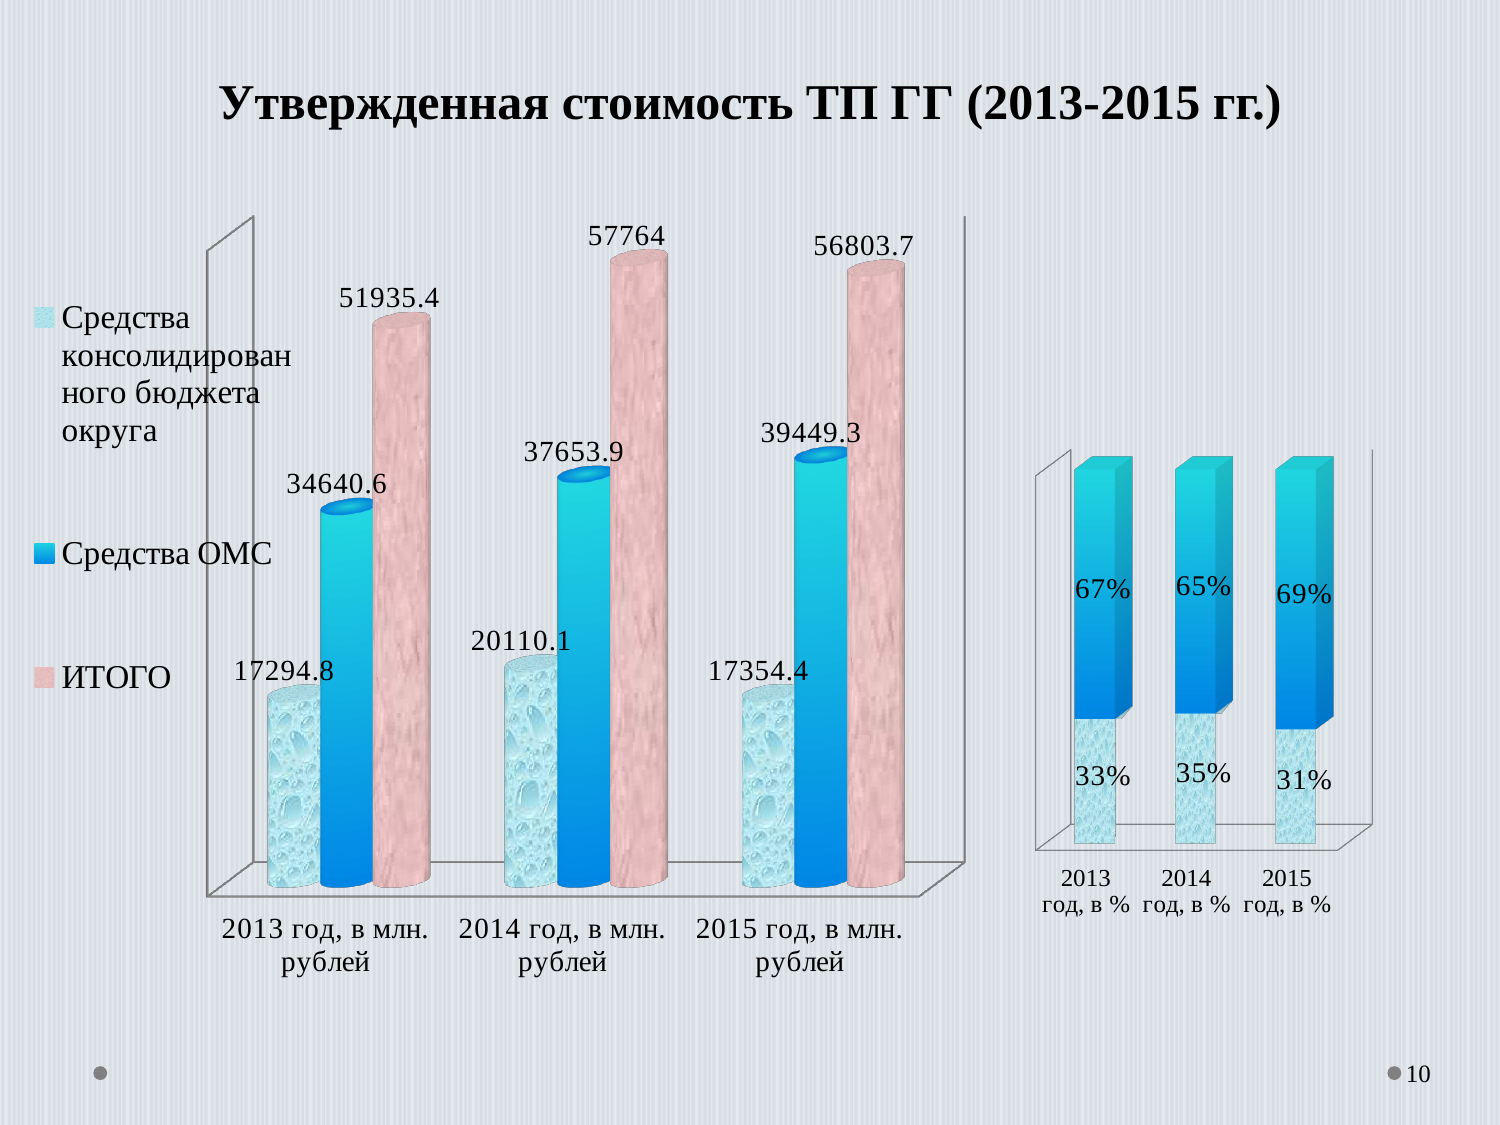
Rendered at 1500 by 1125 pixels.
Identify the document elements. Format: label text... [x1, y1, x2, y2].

chart [29, 184, 1400, 988]
title Утвержденная стоимость ТП ГГ (2013-2015 гг.) [99, 45, 1400, 138]
slide_number 10 [1401, 1042, 1494, 1103]
